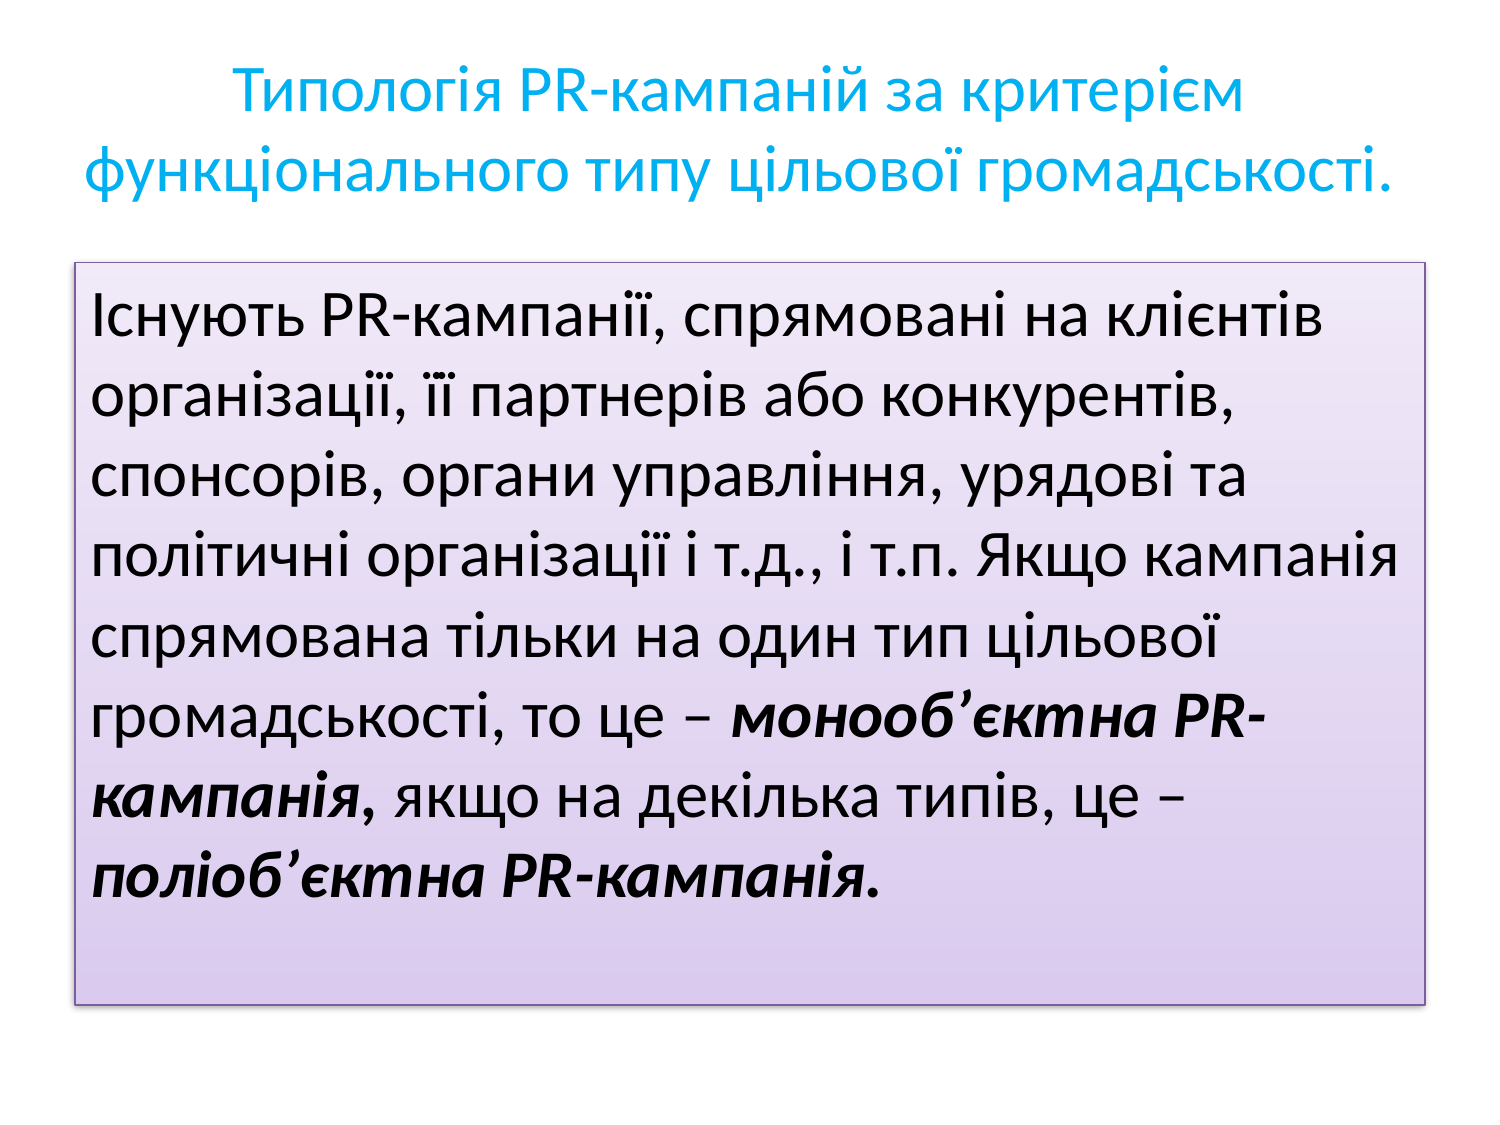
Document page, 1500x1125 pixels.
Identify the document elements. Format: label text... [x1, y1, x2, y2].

list Існують PR-кампанії, спрямовані на клієнтів організації, її партнерів або конкурентів, спонсорів, органи управління, урядові та політичні організації і т.д., і т.п. Якщо кампанія спрямована тільки на один тип цільової громадськості, то це – монооб’єктна PR-кампанія, якщо на декілька типів, це – поліоб’єктна PR-кампанія. [74, 262, 1426, 1006]
title Типологія PR-кампаній за критерієм функціонального типу цільової громадськості. [64, 30, 1415, 219]
